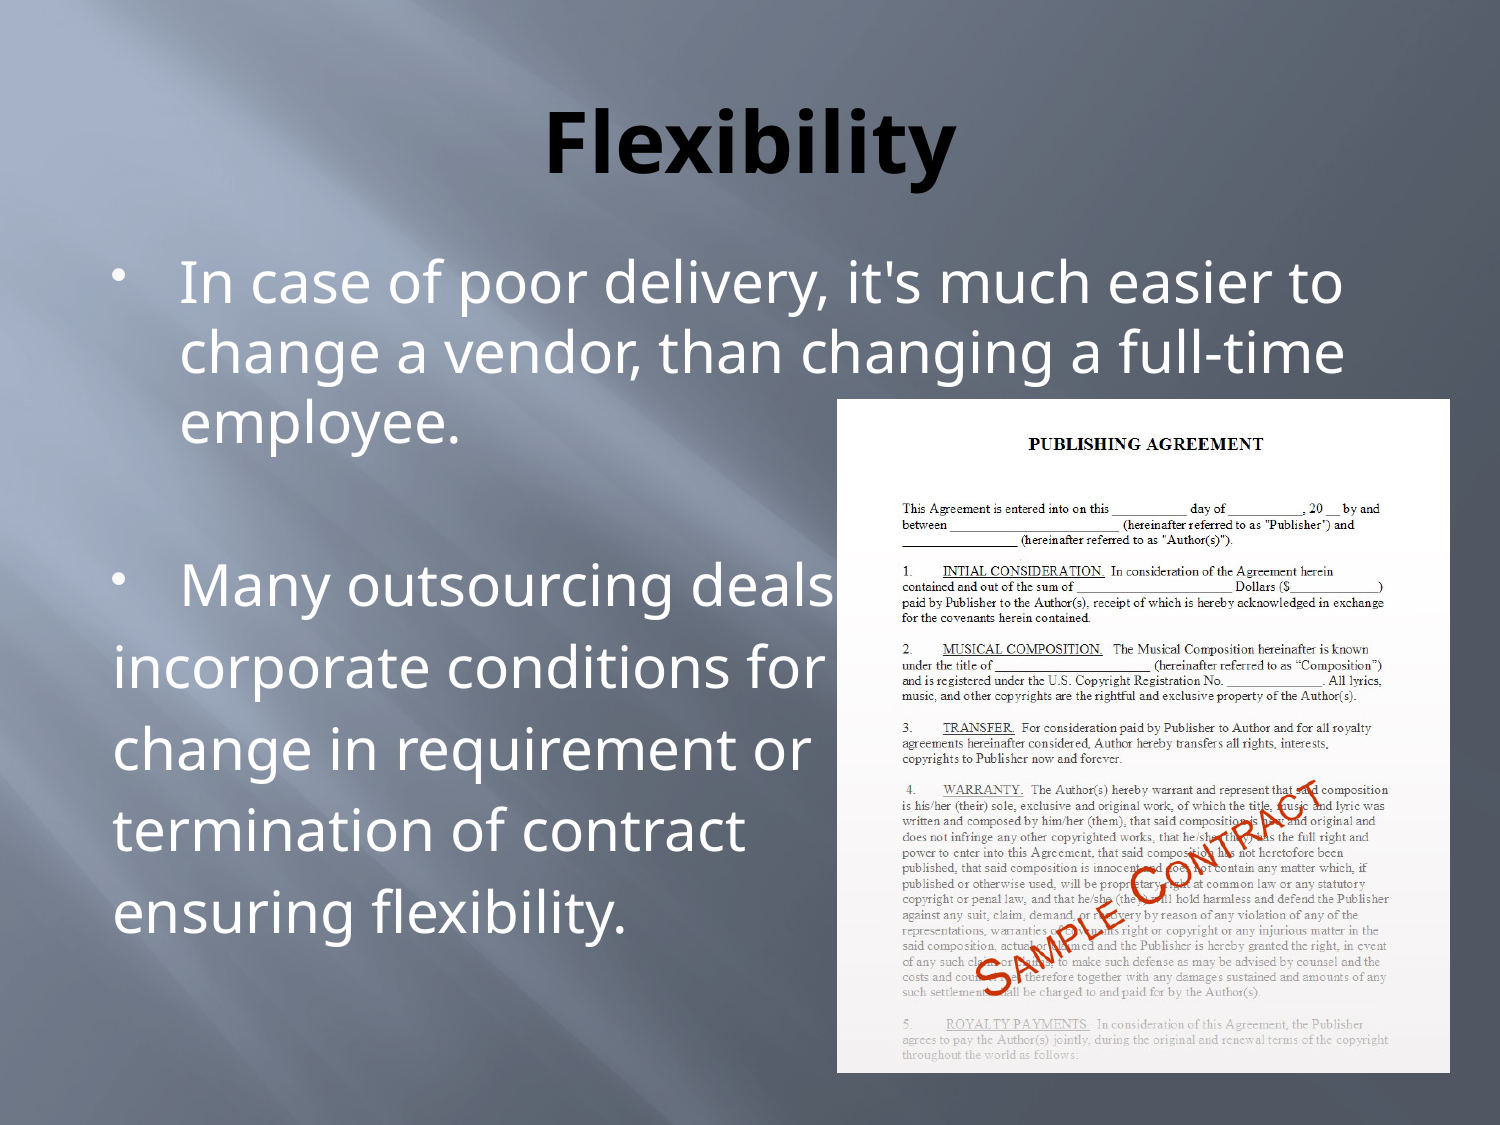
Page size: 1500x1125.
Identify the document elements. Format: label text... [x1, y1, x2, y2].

list In case of poor delivery, it's much easier to change a vendor, than changing a full-time employee. Many outsourcing deals incorporate conditions for change in requirement or termination of contract ensuring flexibility. [75, 237, 1425, 1010]
picture [837, 399, 1451, 1073]
title Flexibility [75, 45, 1425, 233]
